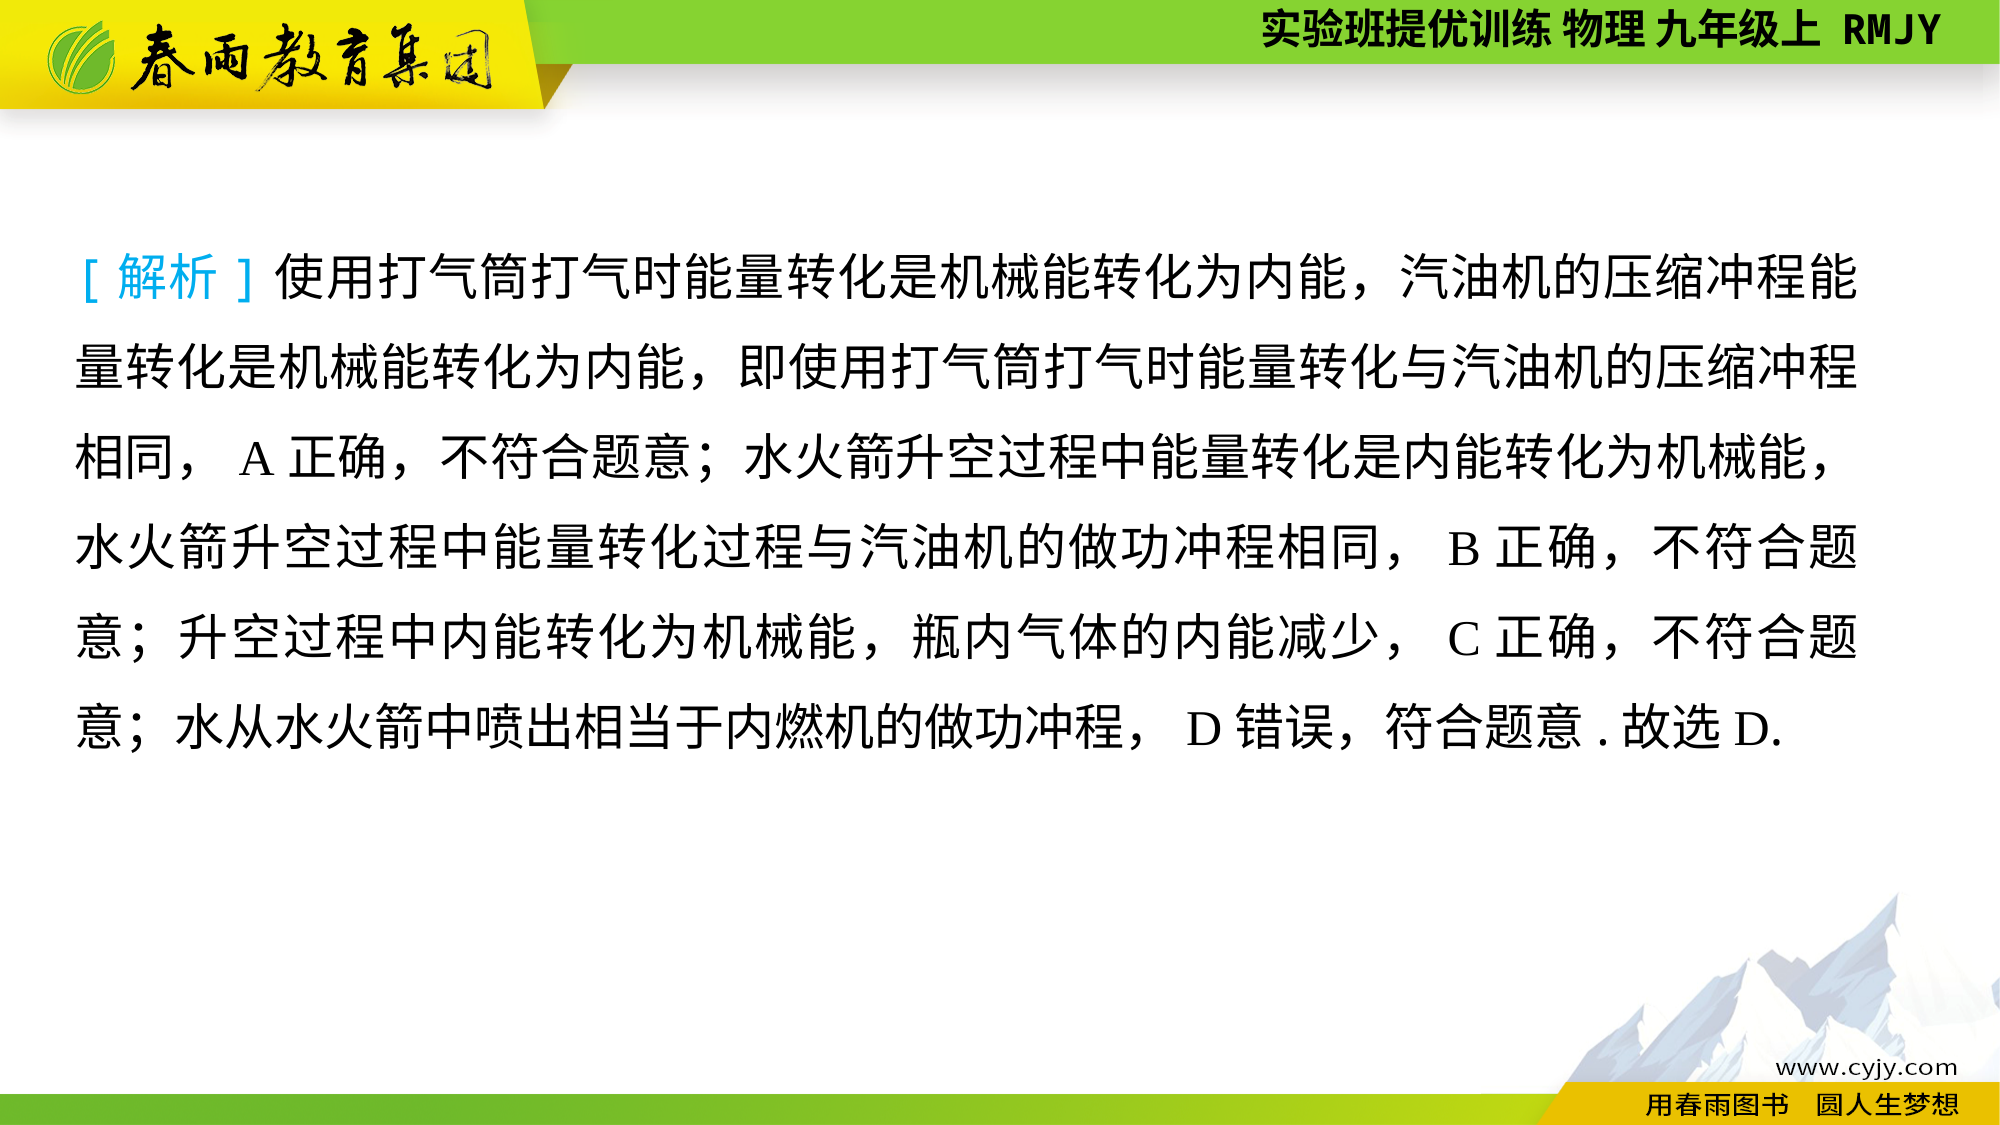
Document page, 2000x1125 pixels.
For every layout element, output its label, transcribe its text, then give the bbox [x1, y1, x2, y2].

picture [0, 0, 2000, 1125]
list [解析]使用打气筒打气时能量转化是机械能转化为内能，汽油机的压缩冲程能量转化是机械能转化为内能，即使用打气筒打气时能量转化与汽油机的压缩冲程相同，A正确，不符合题意；水火箭升空过程中能量转化是内能转化为机械能，水火箭升空过程中能量转化过程与汽油机的做功冲程相同，B正确，不符合题意；升空过程中内能转化为机械能，瓶内气体的内能减少，C正确，不符合题意；水从水火箭中喷出相当于内燃机的做功冲程，D错误，符合题意.故选D. [59, 208, 1874, 847]
